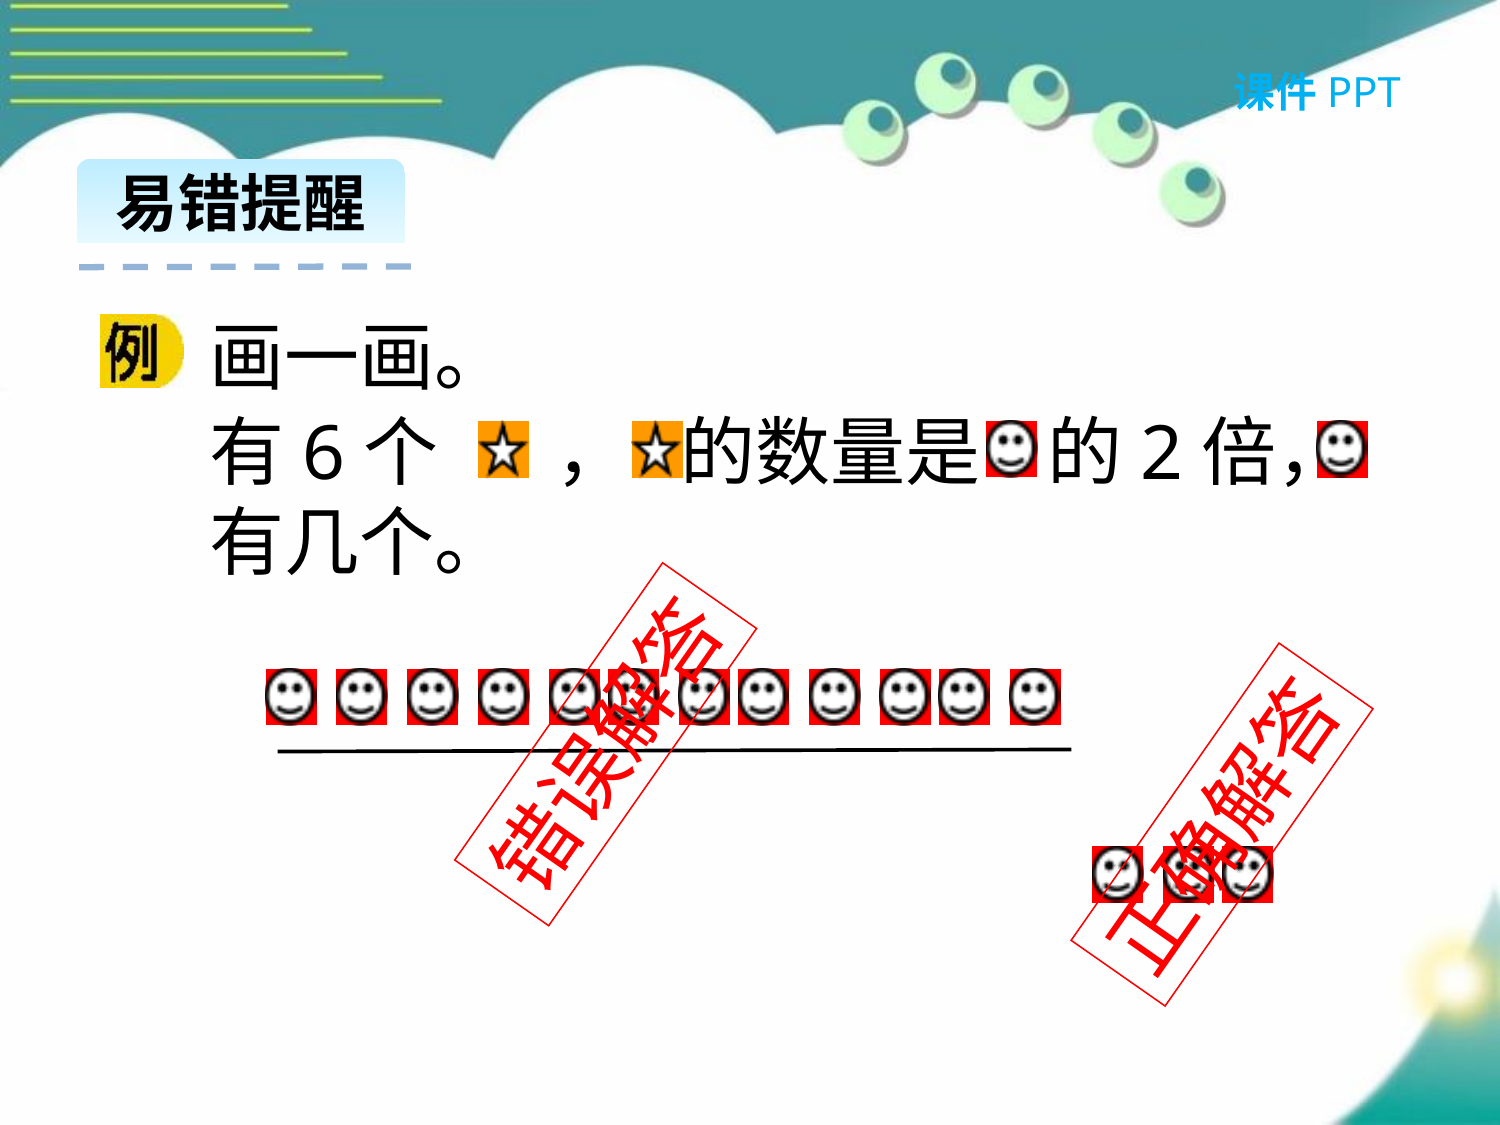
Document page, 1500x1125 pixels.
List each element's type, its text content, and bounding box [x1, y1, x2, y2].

picture [0, 0, 1500, 1125]
text_box 错误解答 [454, 562, 757, 926]
text_box 正确解答 [1138, 643, 1373, 849]
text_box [1092, 845, 1274, 903]
text_box 有6个 ， 的数量是 的2倍， 有几个。 [194, 397, 1403, 592]
text_box 易错提醒 [76, 158, 405, 244]
text_box 课件PPT [1218, 58, 1418, 124]
text_box 画一画。 [194, 302, 547, 397]
text_box 正确解答 [1071, 909, 1233, 1007]
